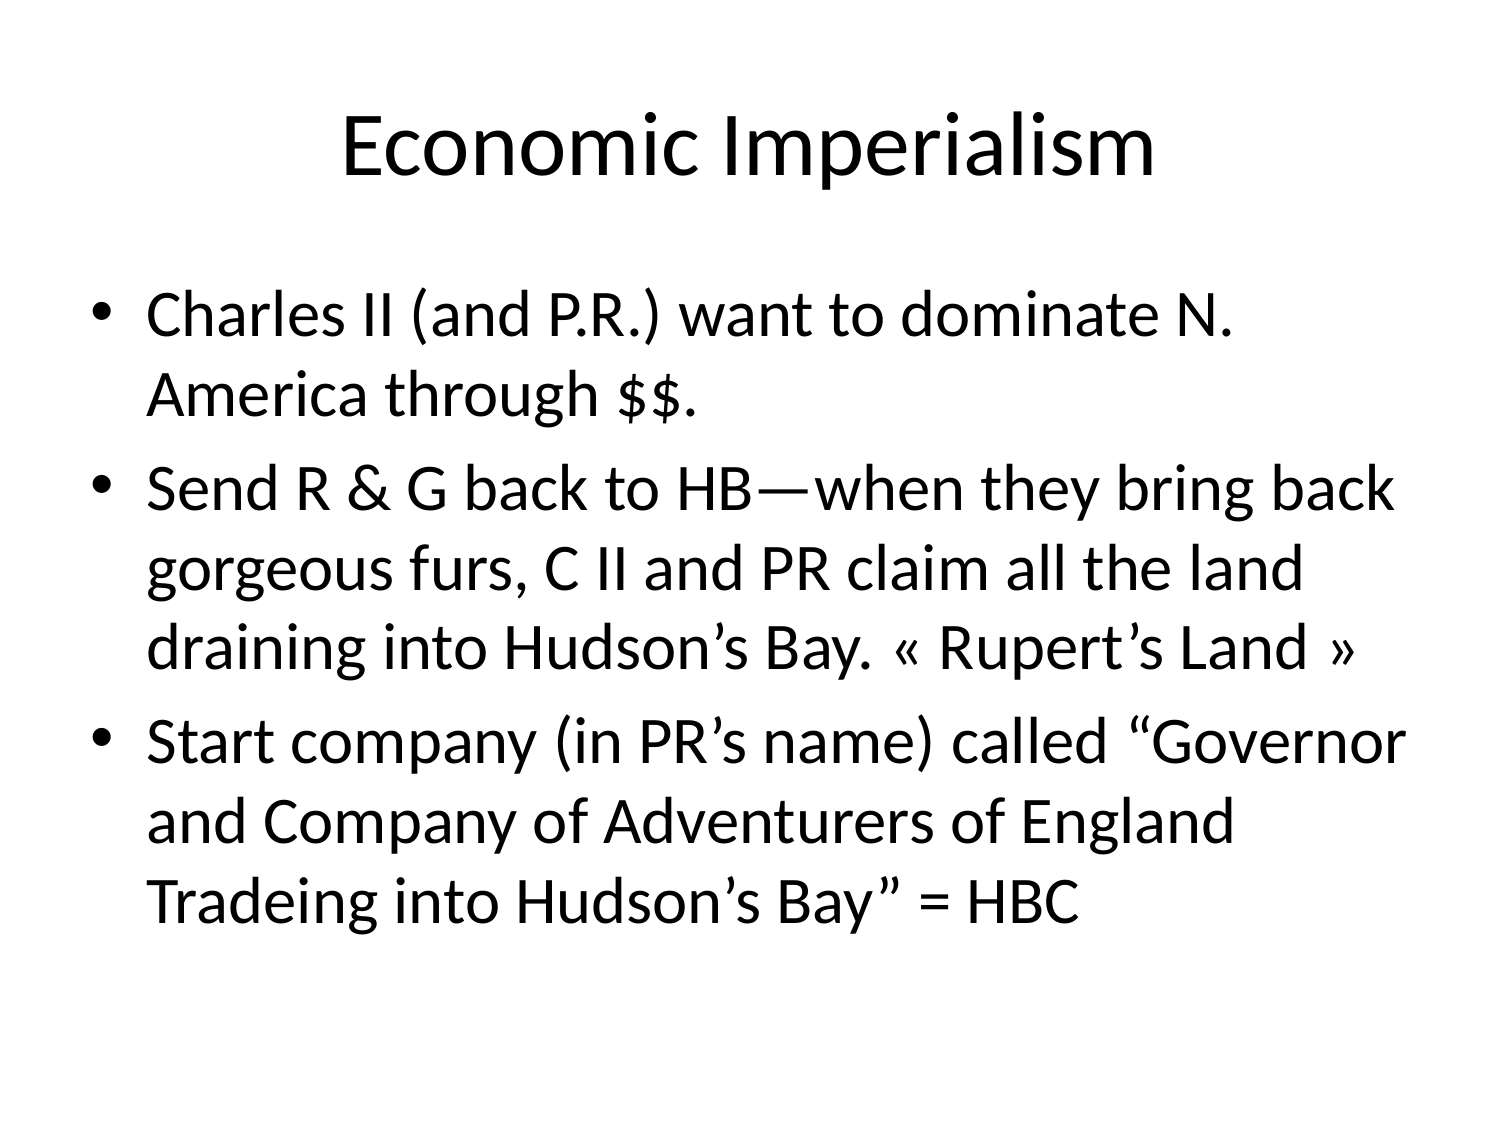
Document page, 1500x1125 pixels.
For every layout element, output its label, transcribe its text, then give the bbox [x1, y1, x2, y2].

list Charles II (and P.R.) want to dominate N. America through $$. Send R & G back to HB—when they bring back gorgeous furs, C II and PR claim all the land draining into Hudson’s Bay. « Rupert’s Land » Start company (in PR’s name) called “Governor and Company of Adventurers of England Tradeing into Hudson’s Bay” = HBC [75, 262, 1425, 1005]
title Economic Imperialism [75, 45, 1425, 233]
